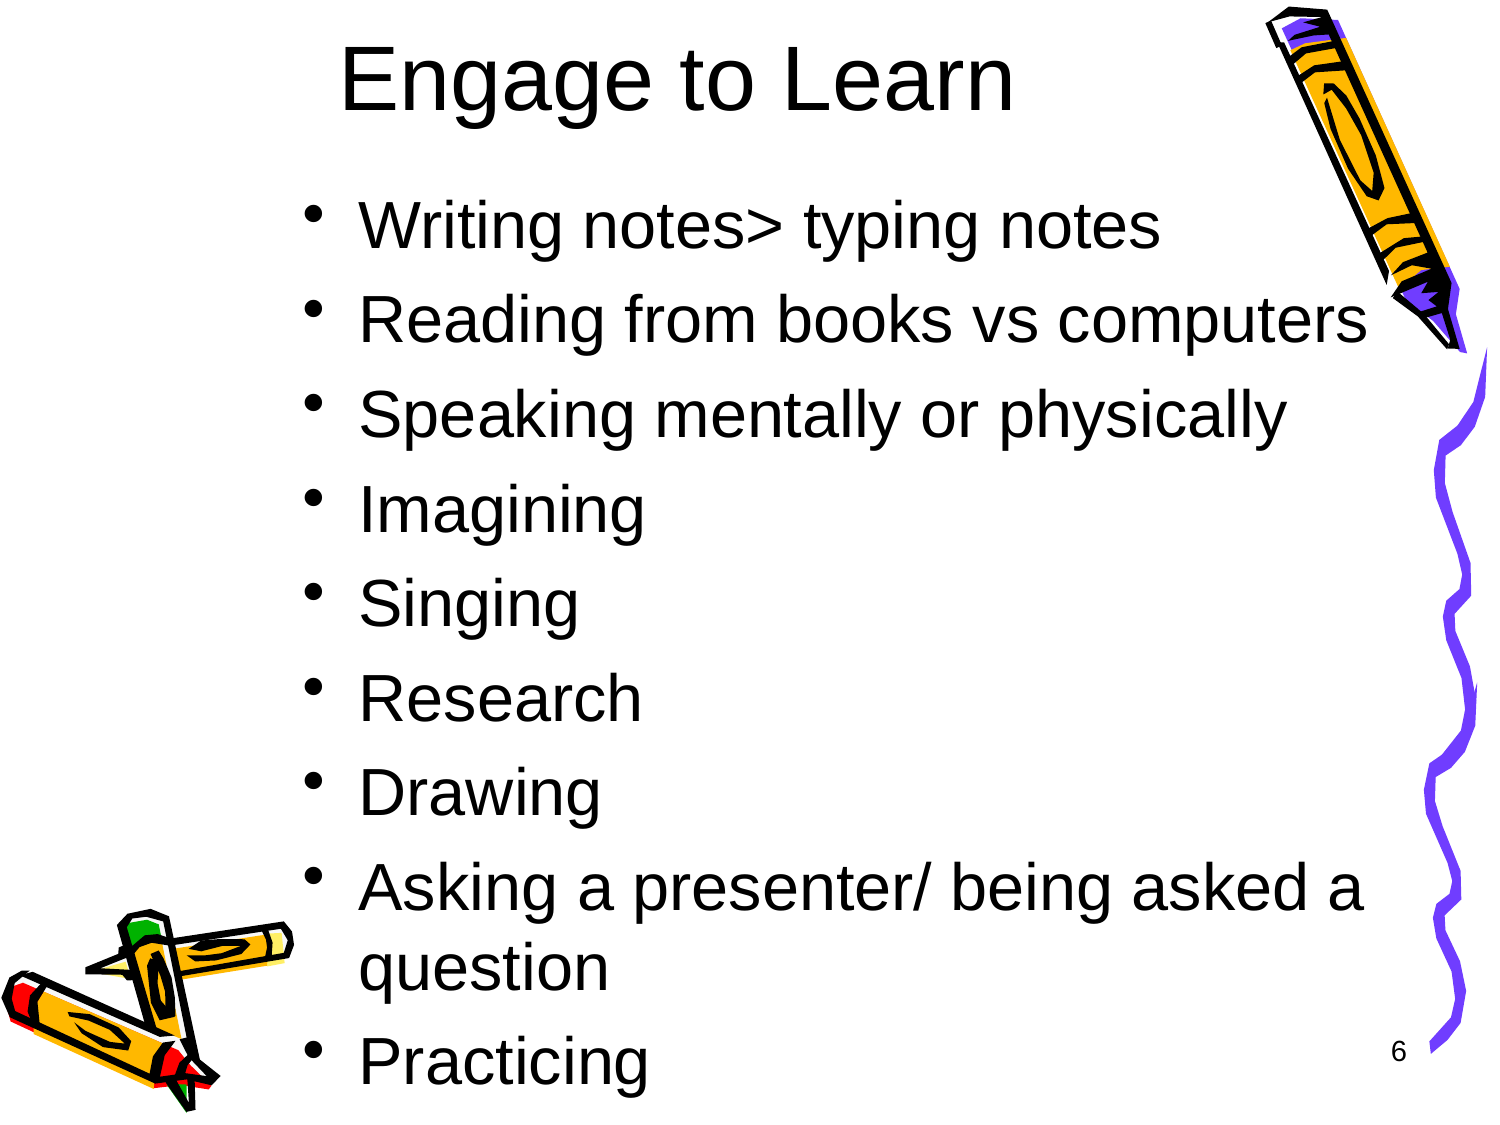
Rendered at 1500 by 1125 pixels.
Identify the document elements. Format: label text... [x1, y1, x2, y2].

slide_number 6 [1101, 1024, 1416, 1073]
list Writing notes> typing notes Reading from books vs computers Speaking mentally or physically Imagining Singing Research Drawing Asking a presenter/ being asked a question Practicing [294, 173, 1394, 1073]
title Engage to Learn [113, 0, 1242, 137]
